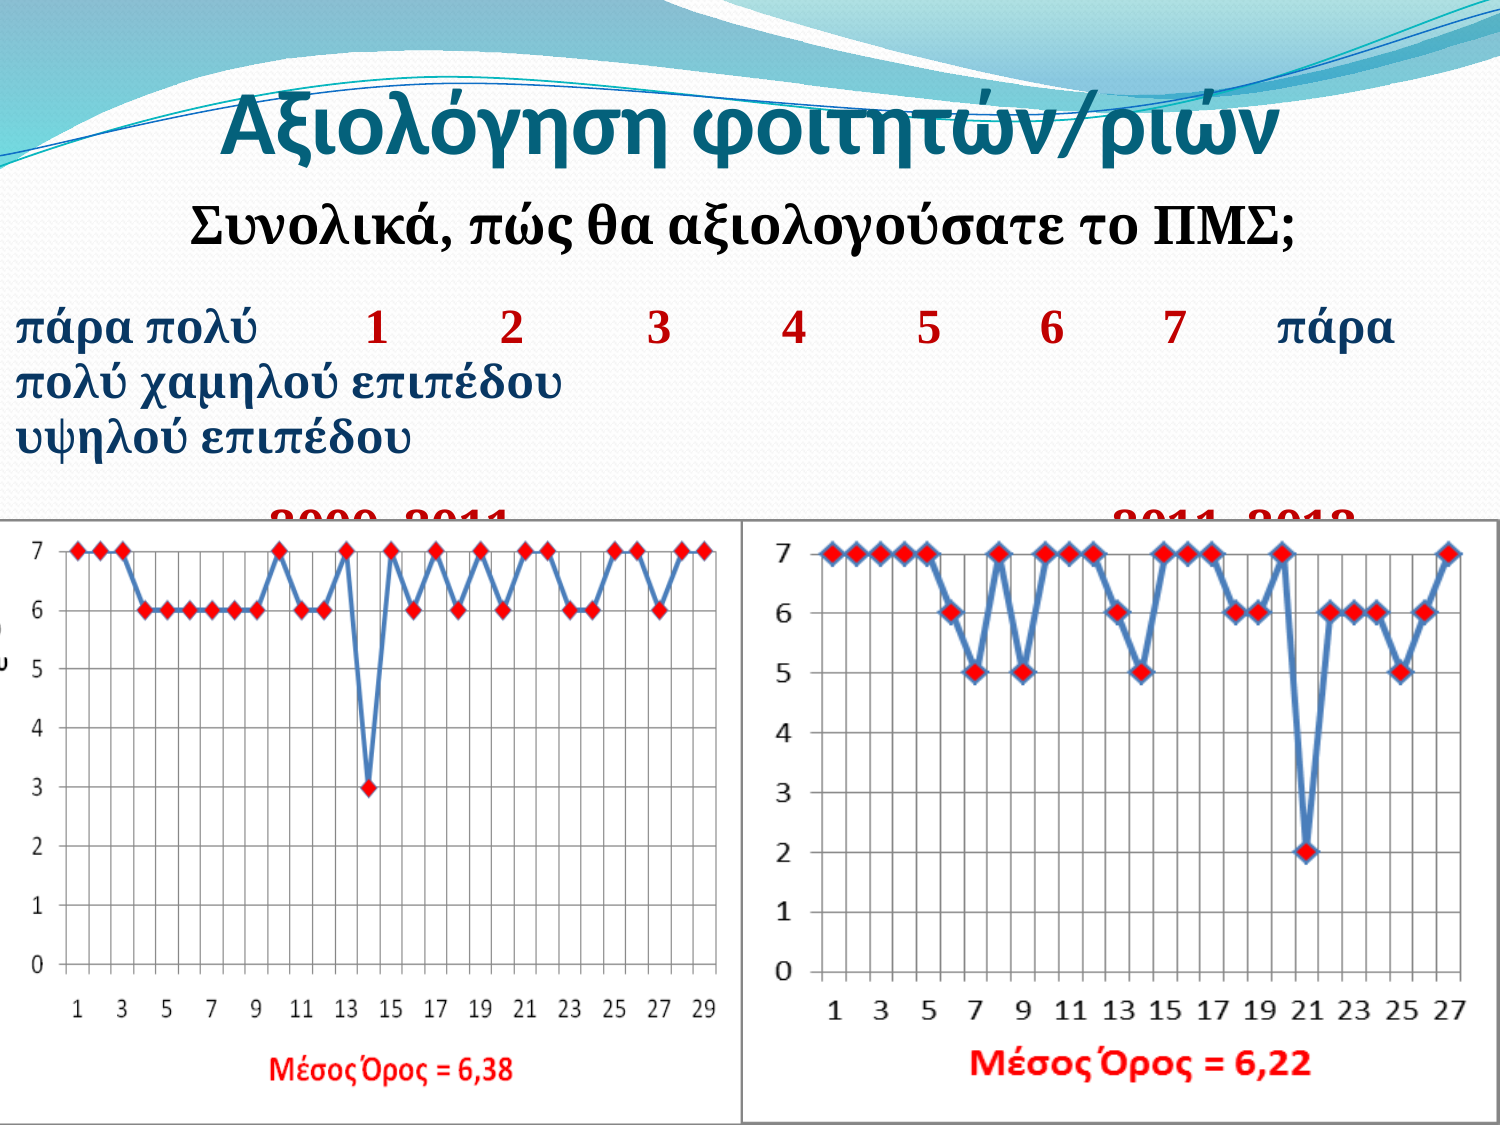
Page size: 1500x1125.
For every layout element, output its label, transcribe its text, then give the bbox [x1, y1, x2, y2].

title Αξιολόγηση φοιτητών/ριών [76, 42, 1427, 173]
picture [0, 519, 1500, 1125]
list Συνολικά, πώς θα αξιολογούσατε το ΠΜΣ; πάρα πολύ 1 2 3 4 5 6 7 πάρα πολύ χαμηλού επιπέδου υψηλού επιπέδου 2009–2011 2011–2013 [0, 184, 1500, 519]
